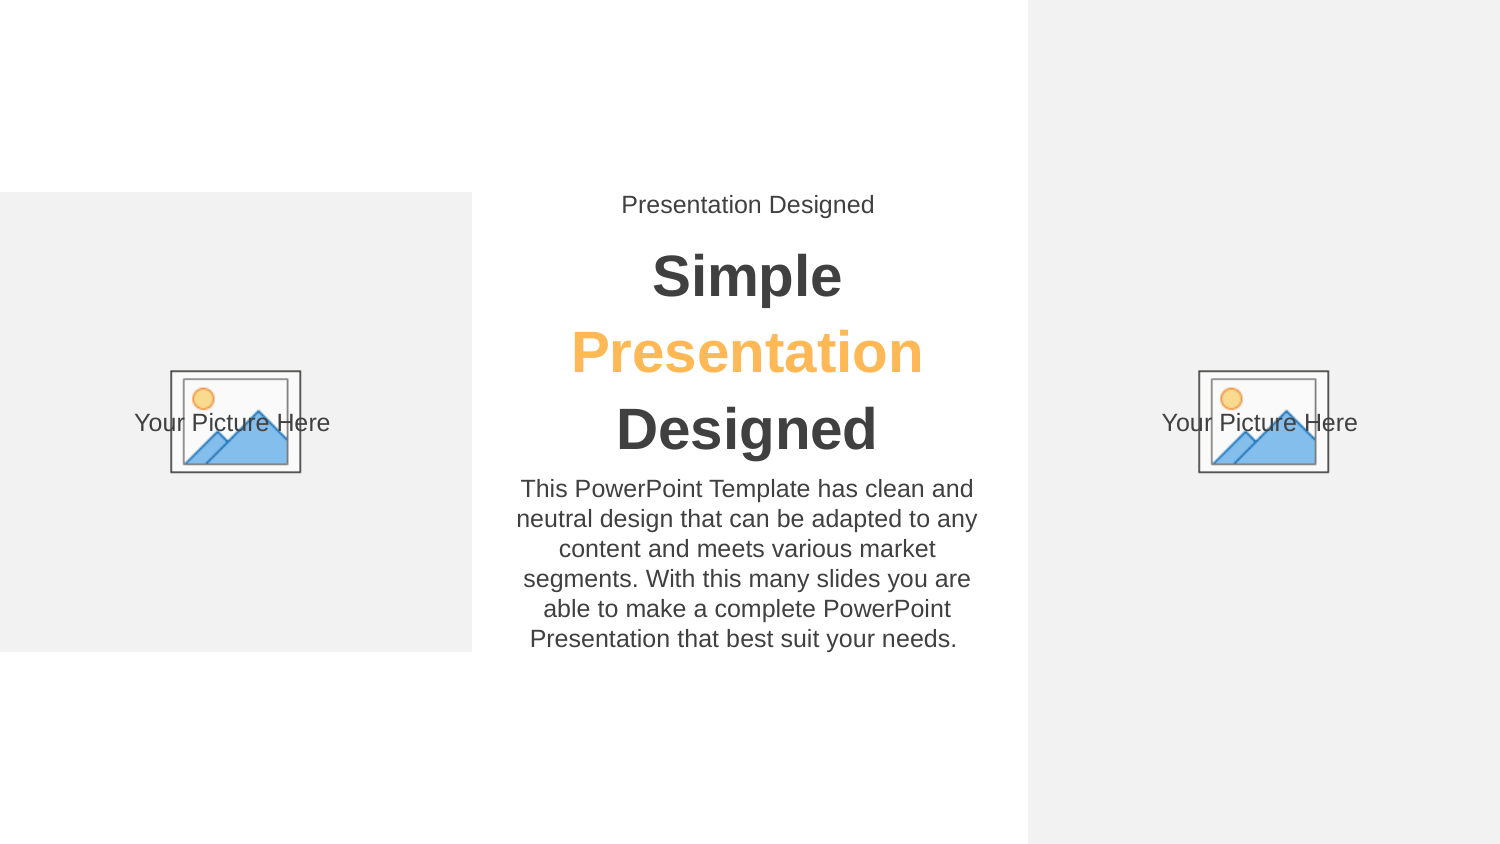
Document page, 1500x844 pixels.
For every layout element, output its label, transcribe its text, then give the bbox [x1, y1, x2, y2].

text_box This PowerPoint Template has clean and neutral design that can be adapted to any content and meets various market segments. With this many slides you are able to make a complete PowerPoint Presentation that best suit your needs. [493, 465, 1002, 660]
text_box Presentation Designed [495, 178, 1002, 227]
text_box Simple Presentation Designed [493, 226, 1002, 465]
picture [0, 191, 473, 653]
picture [1027, 0, 1500, 844]
